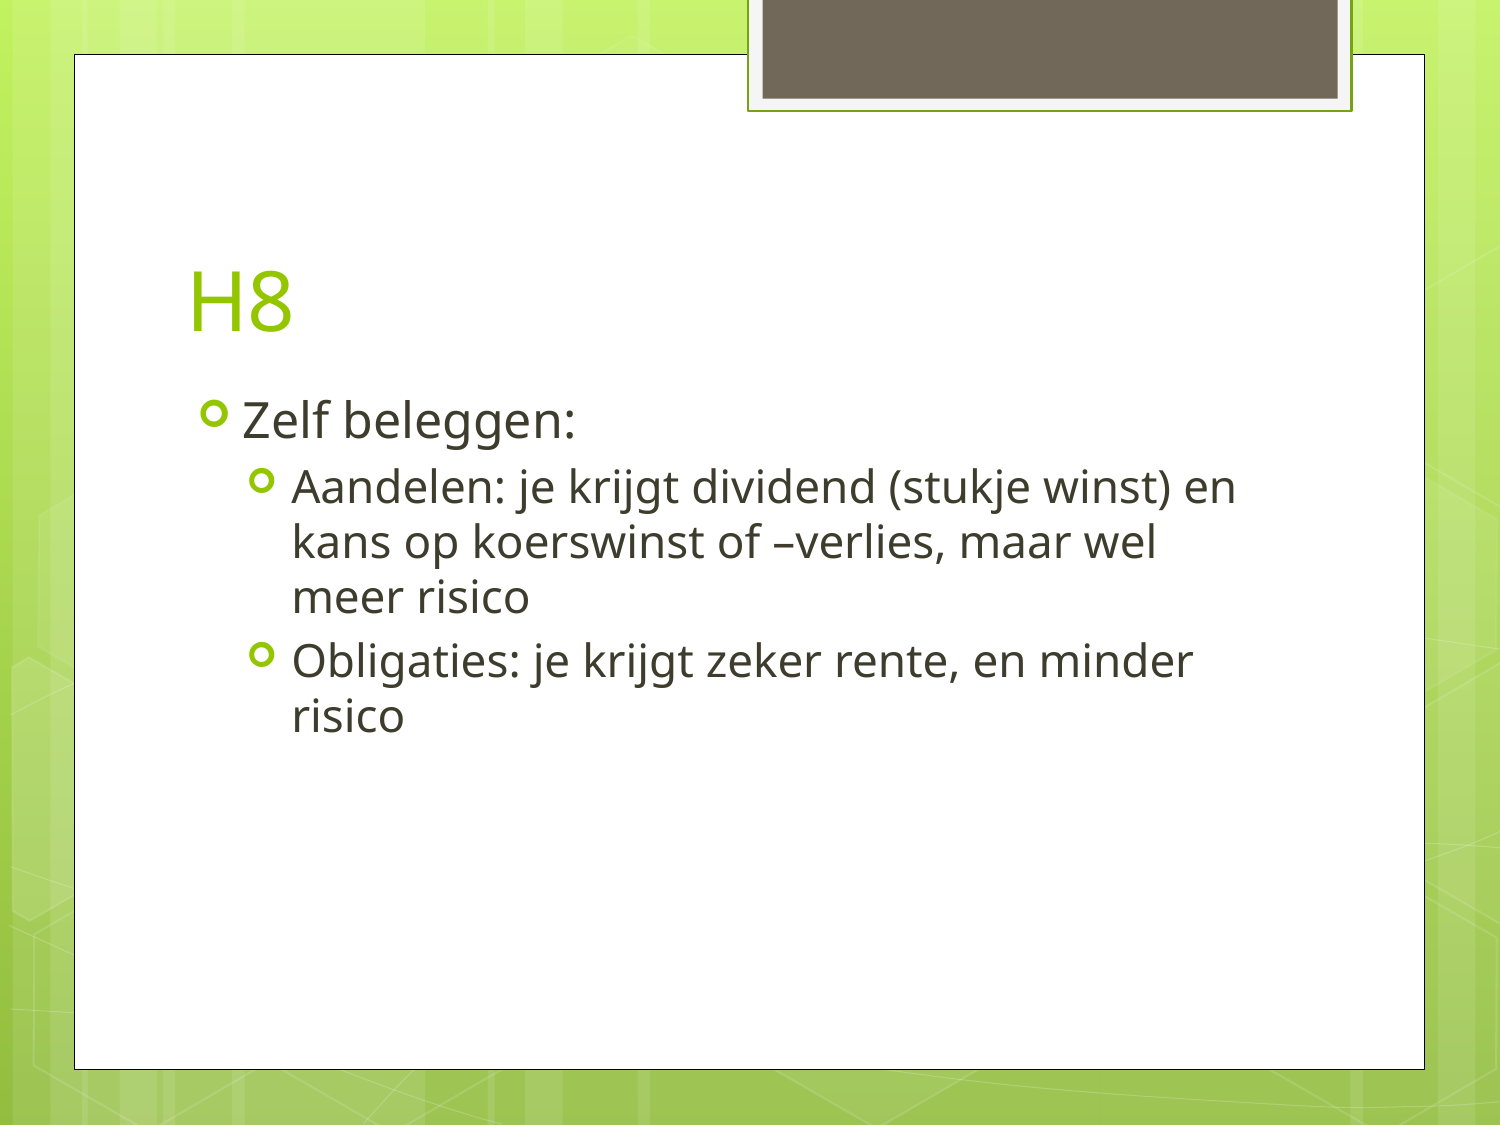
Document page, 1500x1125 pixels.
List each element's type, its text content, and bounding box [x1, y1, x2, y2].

list Zelf beleggen: Aandelen: je krijgt dividend (stukje winst) en kans op koerswinst of –verlies, maar wel meer risico Obligaties: je krijgt zeker rente, en minder risico [171, 381, 1283, 957]
title H8 [171, 168, 1324, 357]
